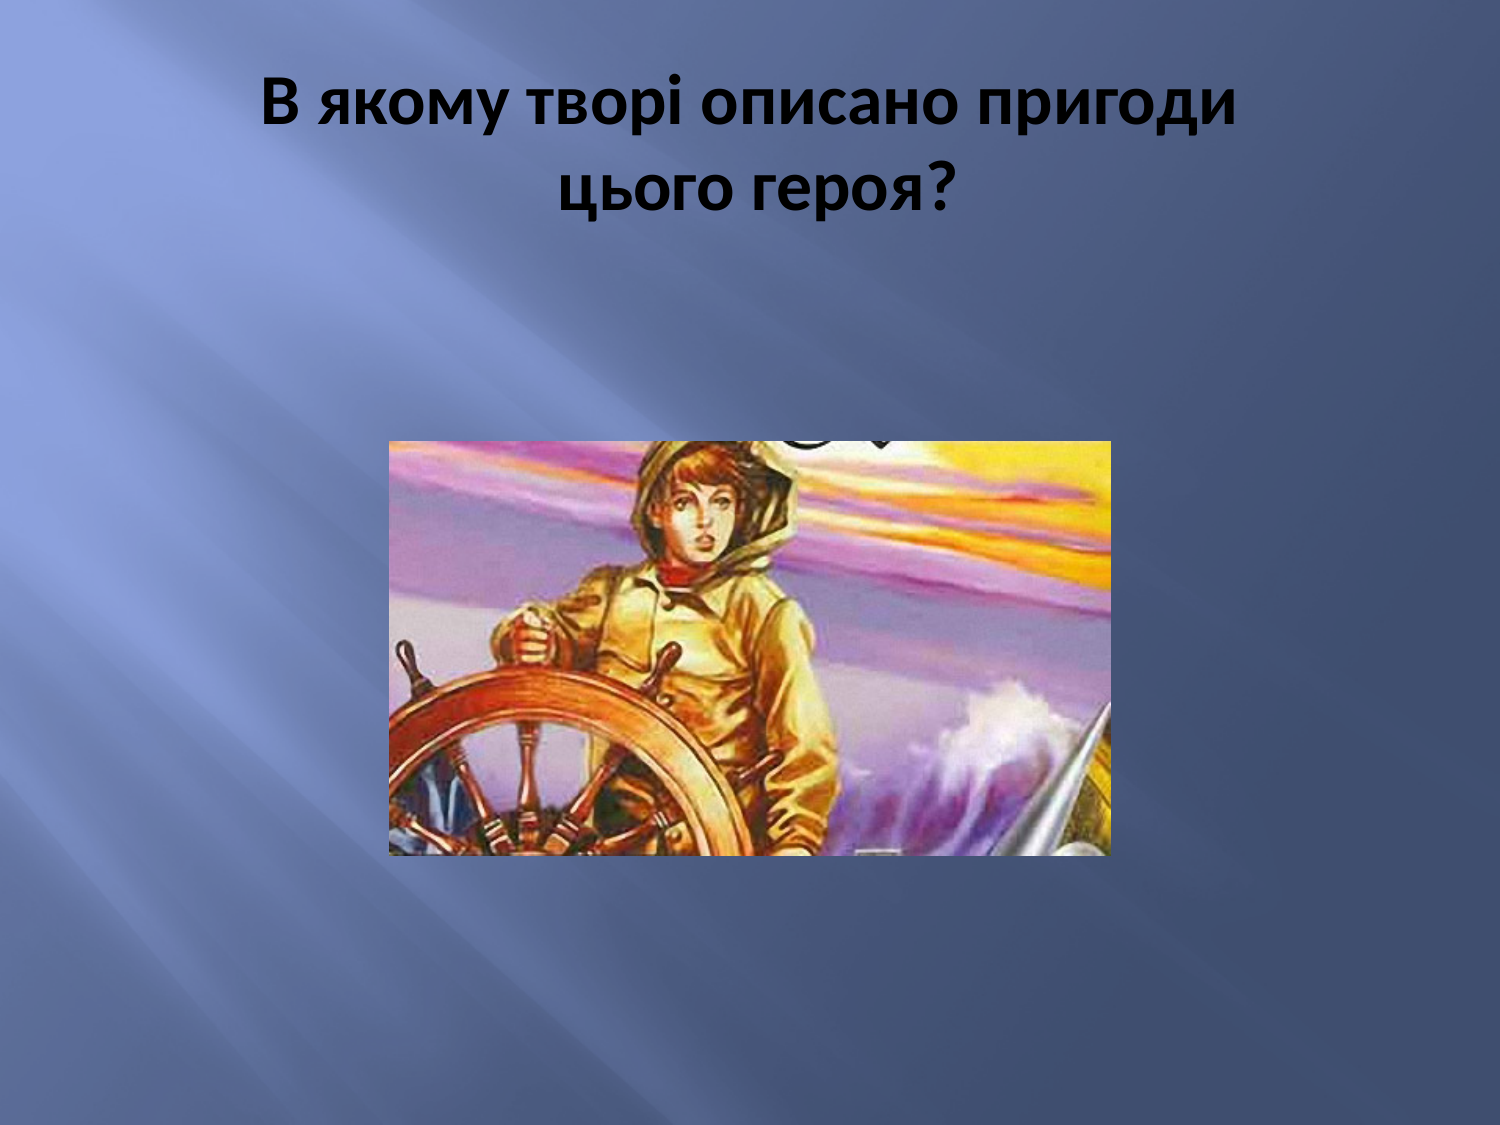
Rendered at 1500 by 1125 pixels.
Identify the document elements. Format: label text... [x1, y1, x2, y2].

title В якому творі описано пригоди цього героя? [75, 45, 1425, 233]
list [389, 441, 1111, 856]
